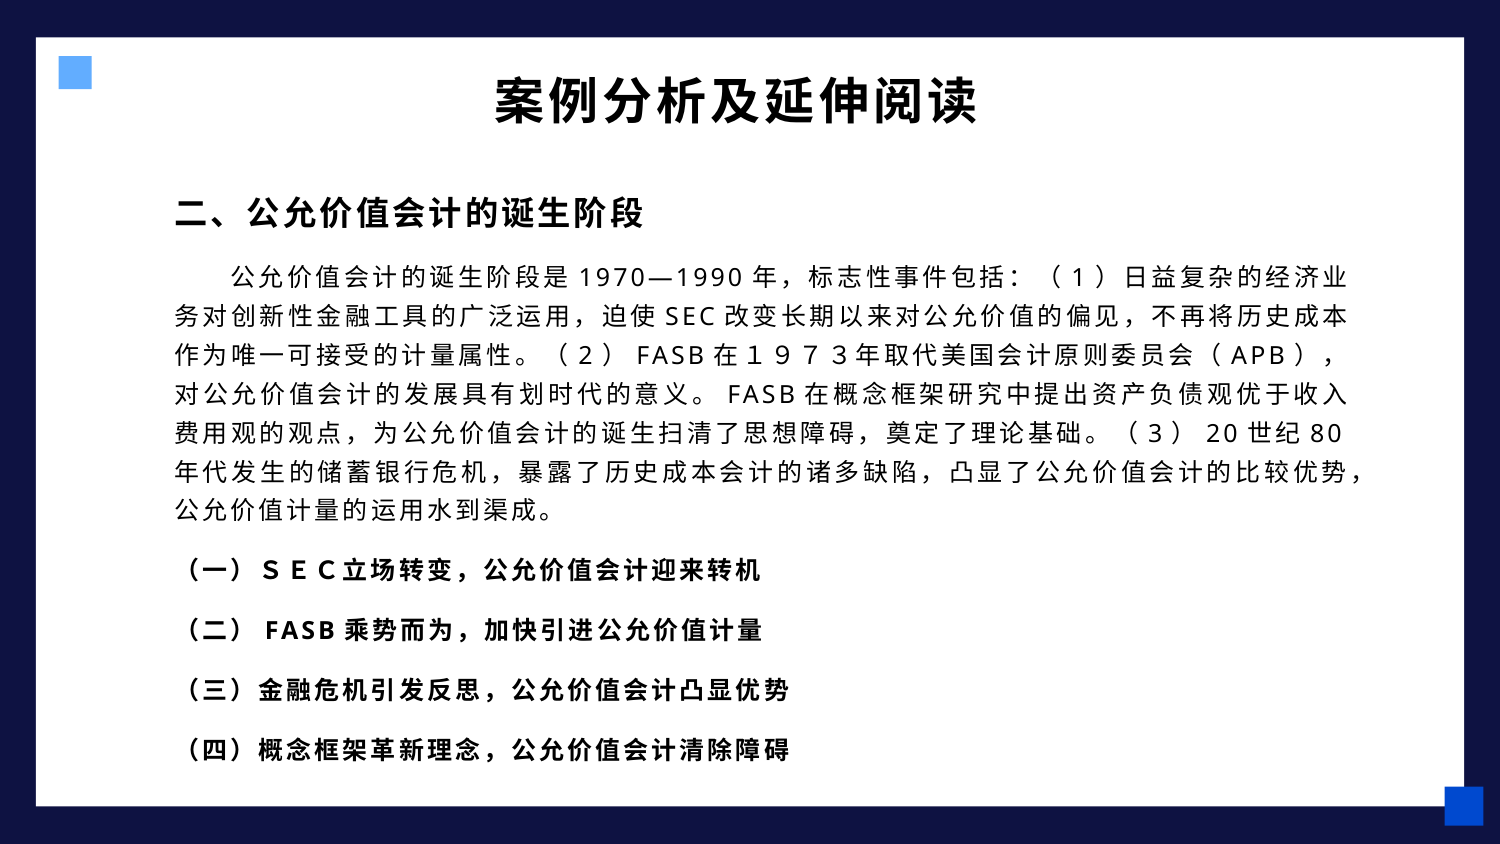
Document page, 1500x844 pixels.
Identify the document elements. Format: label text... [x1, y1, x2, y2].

list 二、公允价值会计的诞生阶段 公允价值会计的诞生阶段是1970—1990年，标志性事件包括：（1）日益复杂的经济业务对创新性金融工具的广泛运用，迫使SEC改变长期以来对公允价值的偏见，不再将历史成本作为唯一可接受的计量属性。（2）FASB在１９７３年取代美国会计原则委员会（APB），对公允价值会计的发展具有划时代的意义。FASB在概念框架研究中提出资产负债观优于收入费用观的观点，为公允价值会计的诞生扫清了思想障碍，奠定了理论基础。（3）20世纪80年代发生的储蓄银行危机，暴露了历史成本会计的诸多缺陷，凸显了公允价值会计的比较优势，公允价值计量的运用水到渠成。 （一）ＳＥＣ立场转变，公允价值会计迎来转机 （二）FASB乘势而为，加快引进公允价值计量 （三）金融危机引发反思，公允价值会计凸显优势 （四）概念框架革新理念，公允价值会计清除障碍 [157, 179, 1365, 777]
title 案例分析及延伸阅读 [141, 48, 1327, 138]
